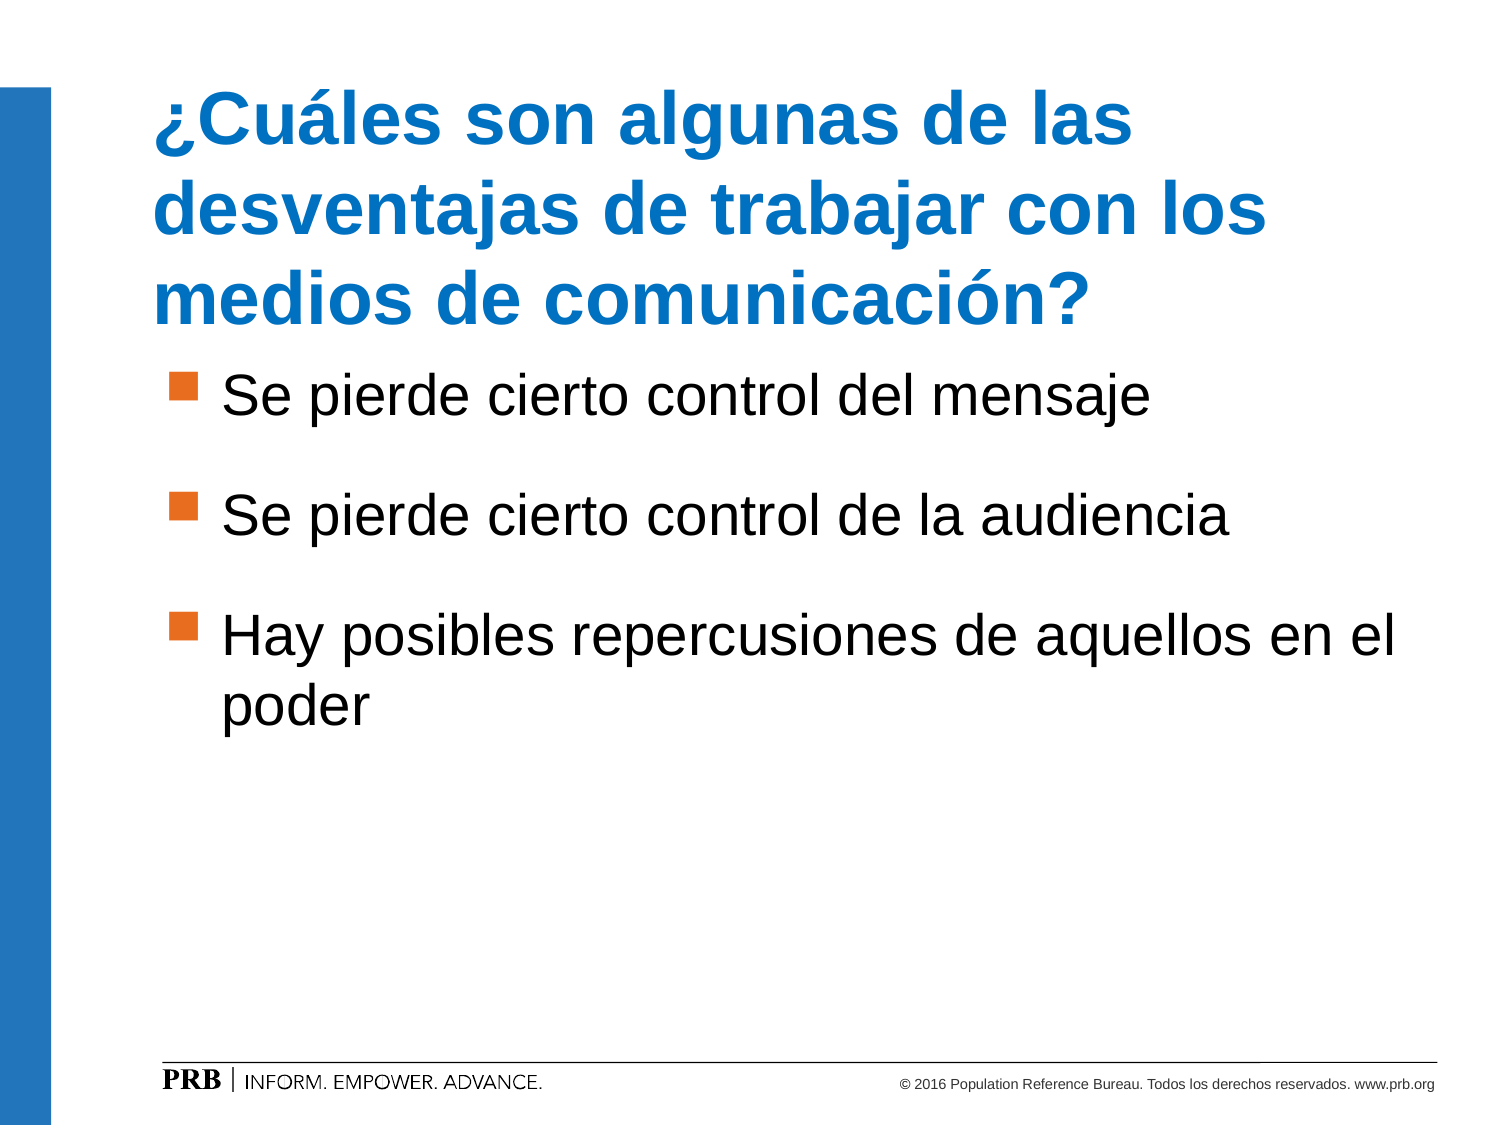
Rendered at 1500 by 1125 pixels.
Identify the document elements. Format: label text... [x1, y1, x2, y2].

title ¿Cuáles son algunas de las desventajas de trabajar con los medios de comunicación? [137, 62, 1500, 263]
list Se pierde cierto control del mensaje Se pierde cierto control de la audiencia Hay posibles repercusiones de aquellos en el poder [150, 350, 1418, 913]
